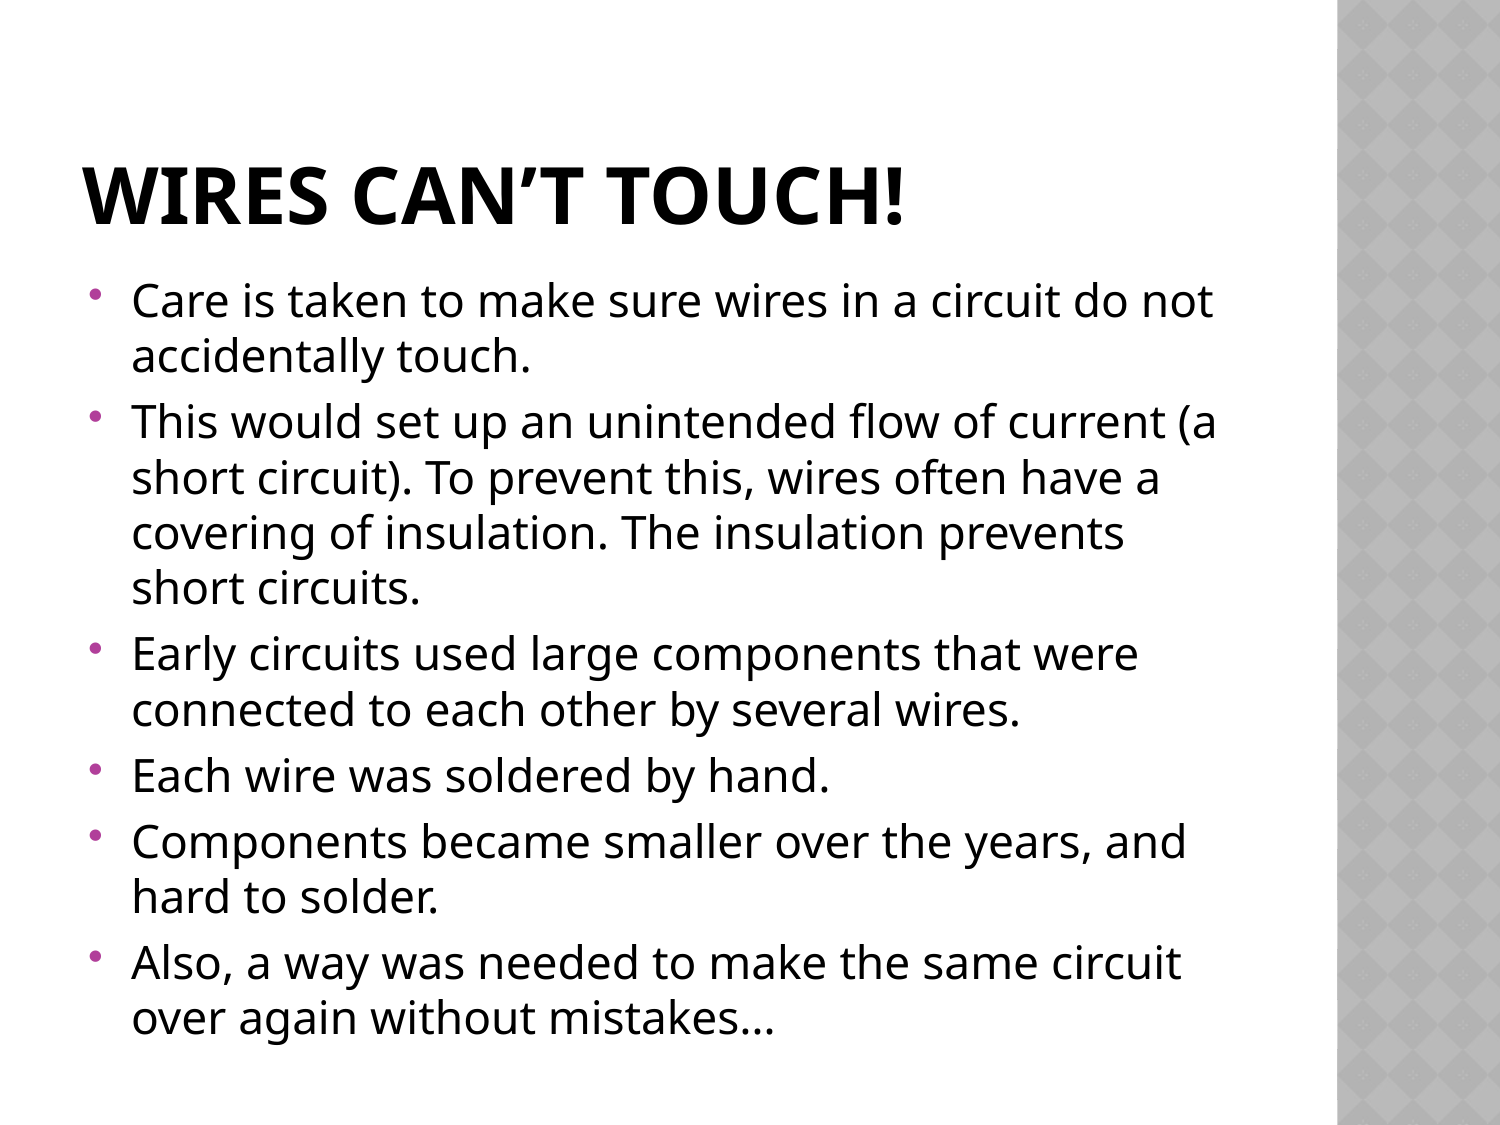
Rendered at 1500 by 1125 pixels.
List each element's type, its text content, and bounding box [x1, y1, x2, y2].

title Wires can’t touch! [75, 52, 1263, 240]
list Care is taken to make sure wires in a circuit do not accidentally touch. This would set up an unintended flow of current (a short circuit). To prevent this, wires often have a covering of insulation. The insulation prevents short circuits. Early circuits used large components that were connected to each other by several wires. Each wire was soldered by hand. Components became smaller over the years, and hard to solder. Also, a way was needed to make the same circuit over again without mistakes… [75, 264, 1263, 1059]
